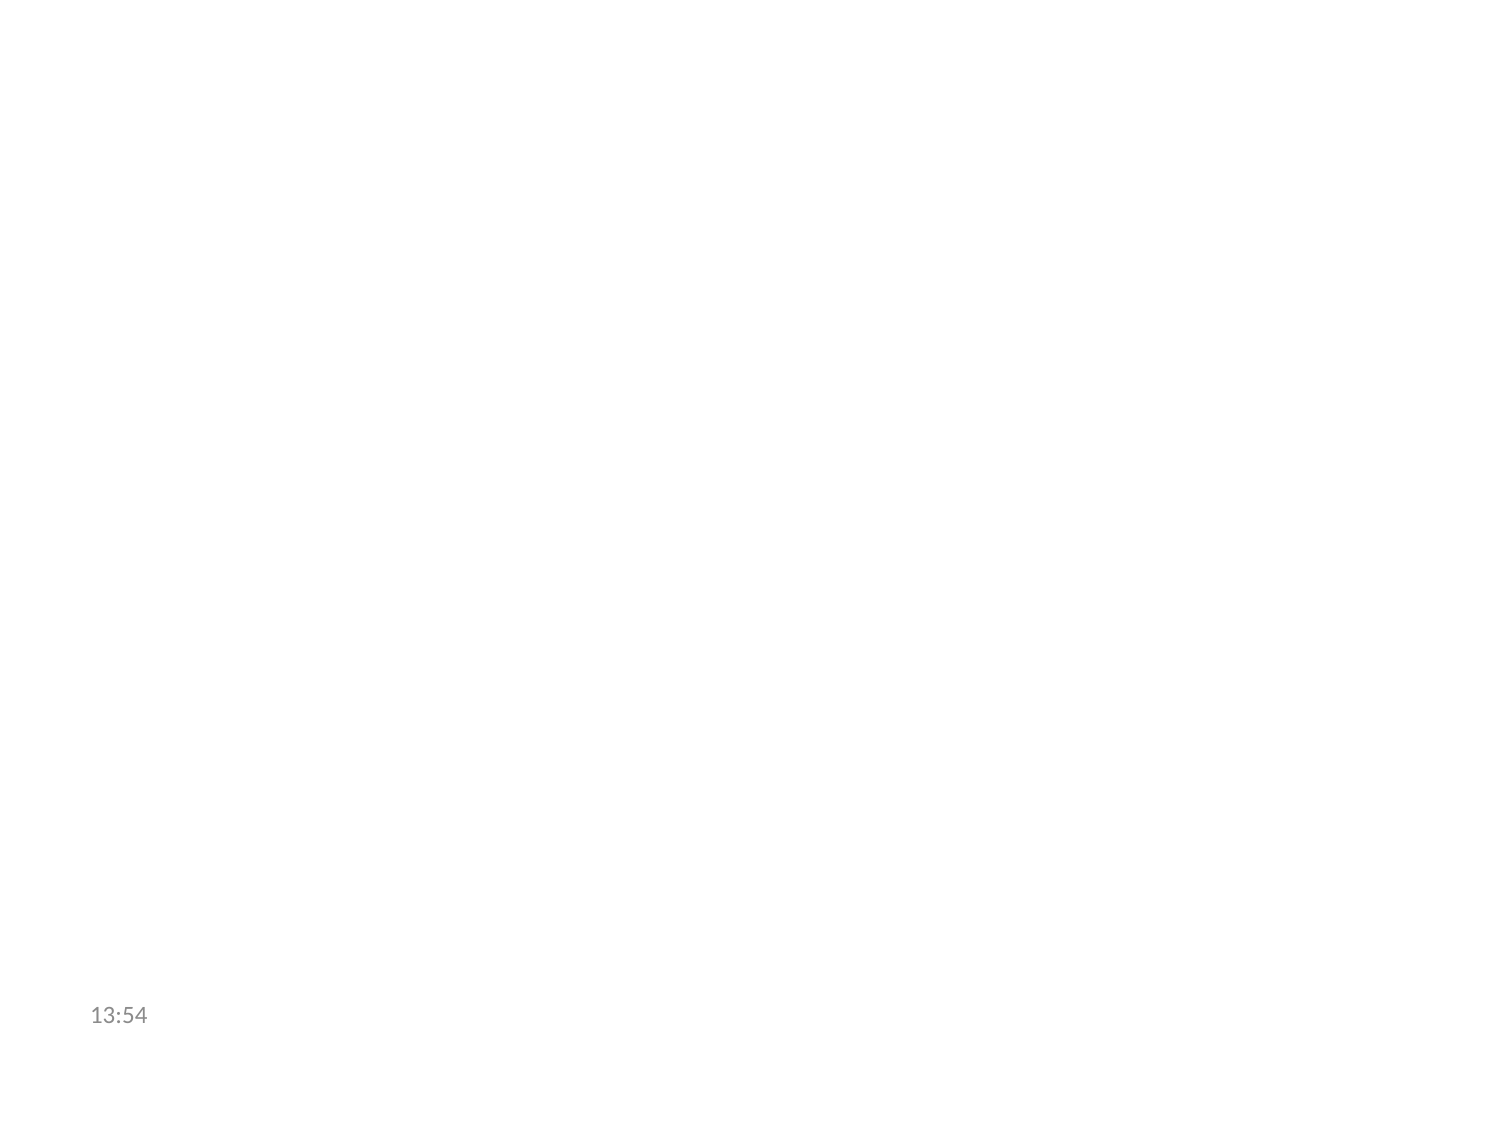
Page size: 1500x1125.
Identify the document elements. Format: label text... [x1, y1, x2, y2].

text_box 15:35 [75, 983, 425, 1044]
